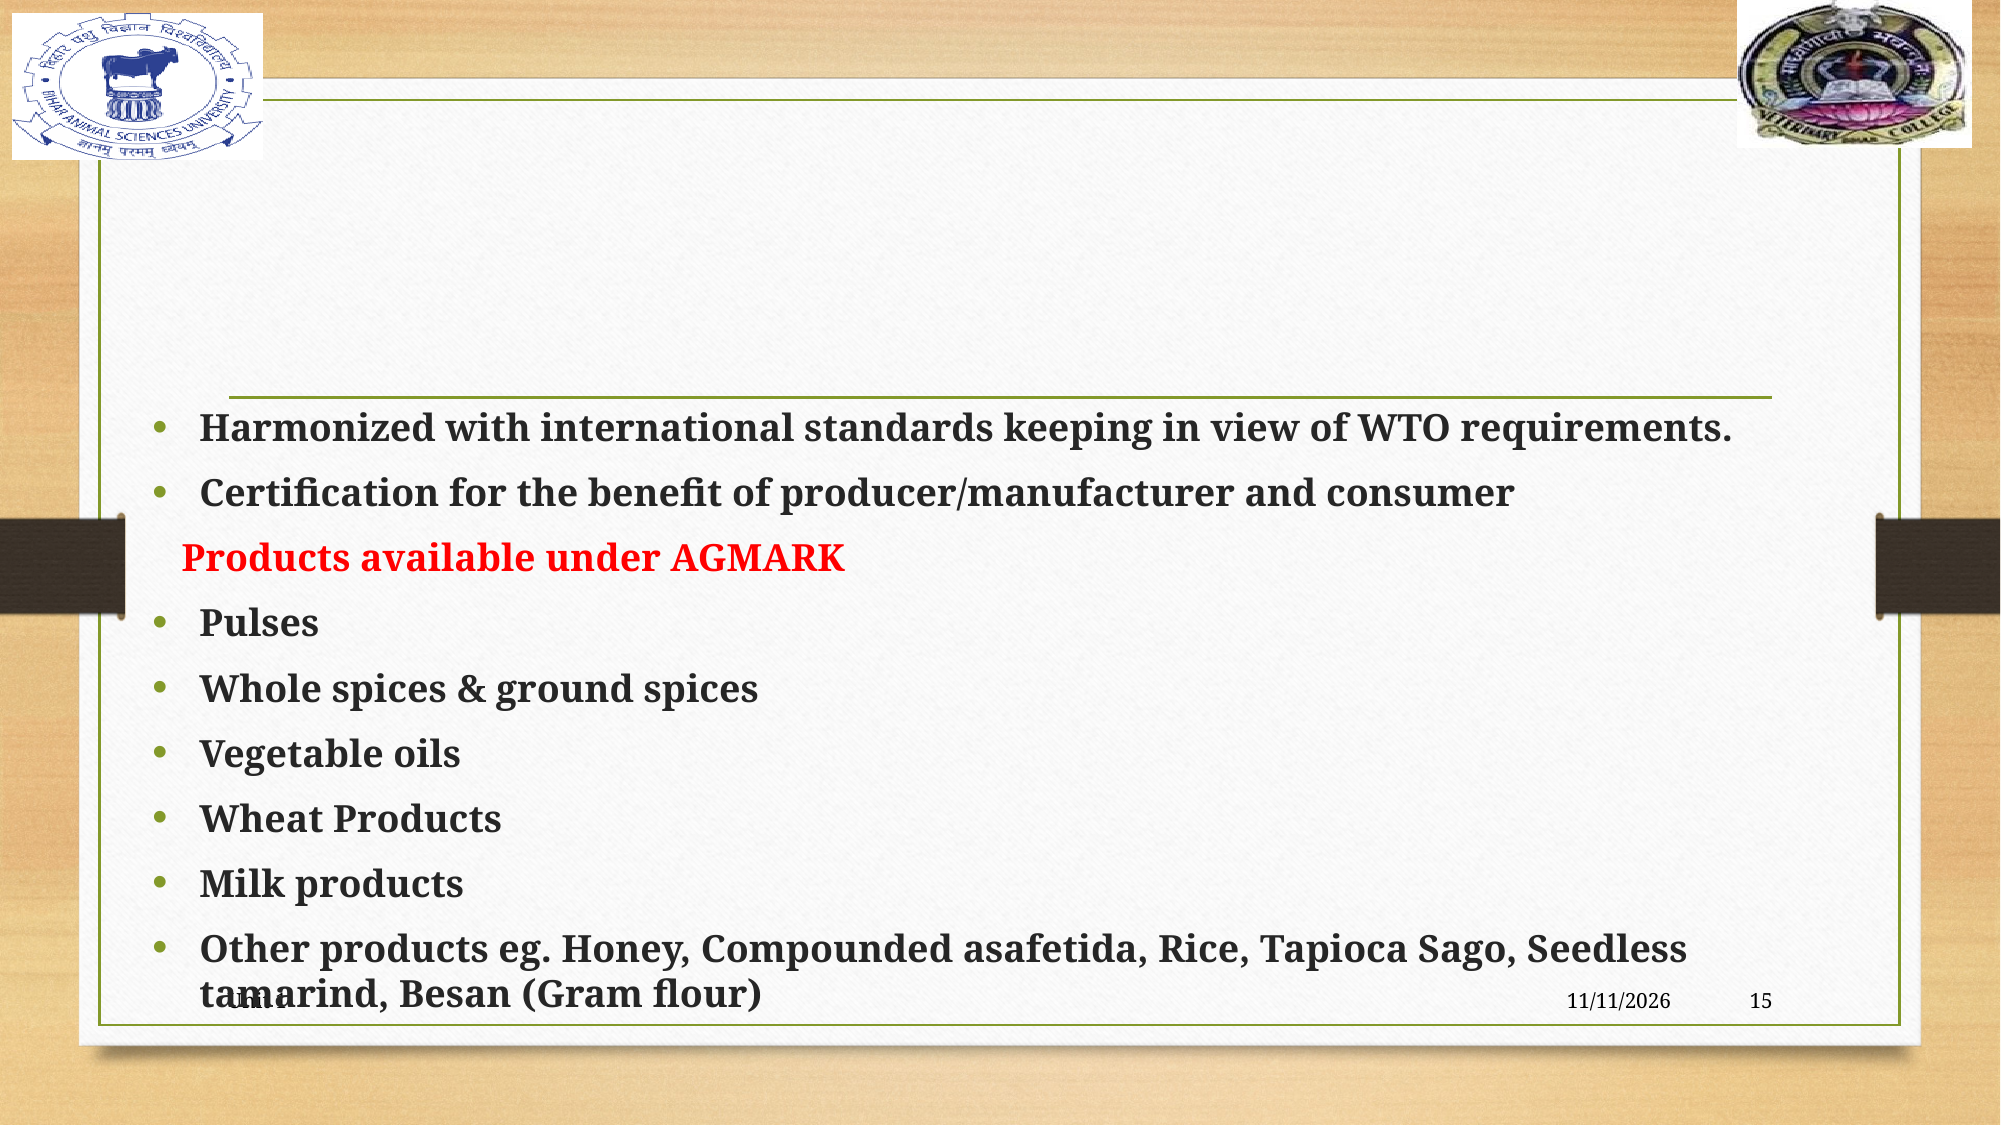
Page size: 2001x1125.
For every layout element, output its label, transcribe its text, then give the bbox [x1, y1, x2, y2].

list Harmonized with international standards keeping in view of WTO requirements. Certification for the benefit of producer/manufacturer and consumer Products available under AGMARK Pulses Whole spices & ground spices Vegetable oils Wheat Products Milk products Other products eg. Honey, Compounded asafetida, Rice, Tapioca Sago, Seedless tamarind, Besan (Gram flour) [137, 331, 1863, 1034]
picture [0, 0, 2001, 1125]
footer Unit 1 [212, 979, 1411, 1025]
slide_number 15 [1698, 979, 1788, 1025]
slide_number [1423, 979, 1686, 1025]
